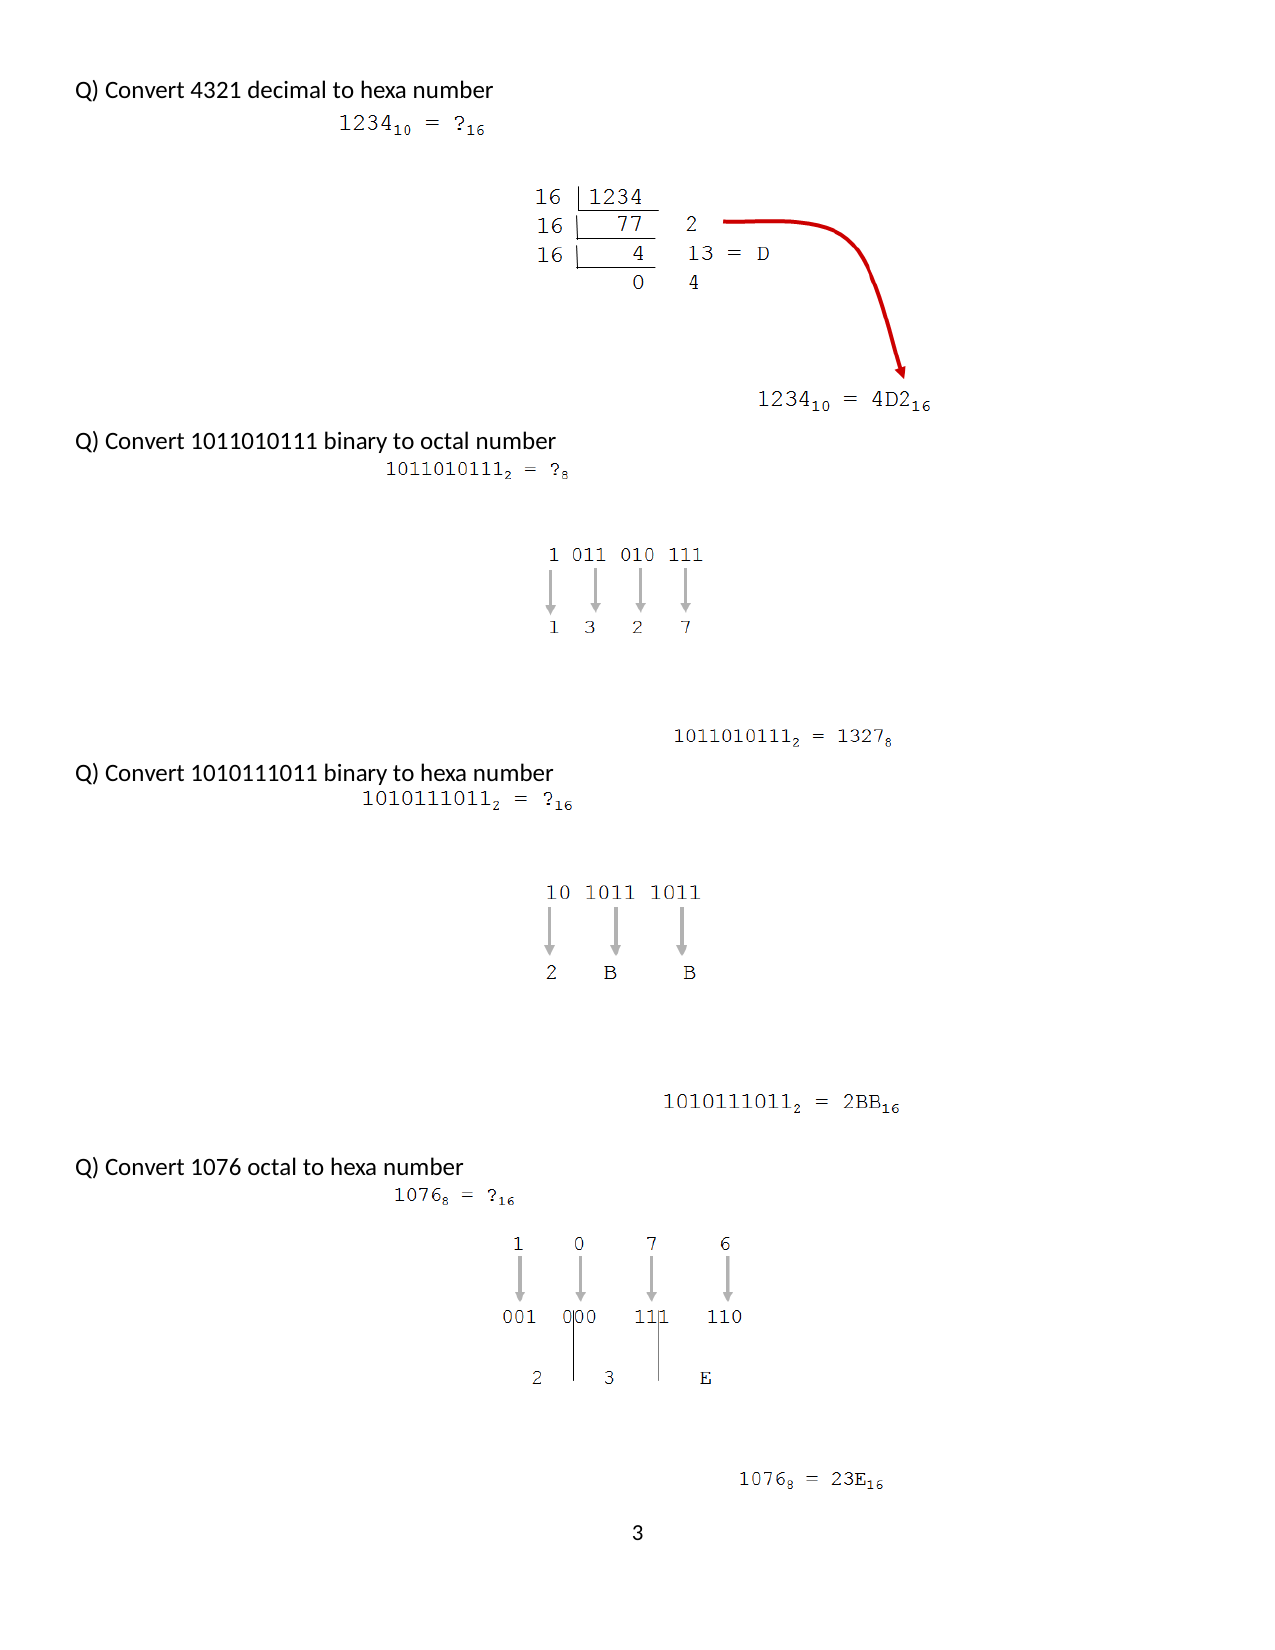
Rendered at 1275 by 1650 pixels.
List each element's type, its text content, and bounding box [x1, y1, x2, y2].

text_box [335, 105, 941, 426]
slide_number 3 [627, 1517, 648, 1546]
text_box Q) Convert 1076 octal to hexa number [72, 1150, 467, 1181]
text_box [376, 456, 901, 758]
text_box Q) Convert 1011010111 binary to octal number [72, 424, 559, 455]
text_box Q) Convert 1010111011 binary to hexa number [72, 756, 557, 787]
text_box [387, 1181, 889, 1492]
text_box Q) Convert 4321 decimal to hexa number [72, 73, 497, 104]
text_box [359, 788, 919, 1121]
